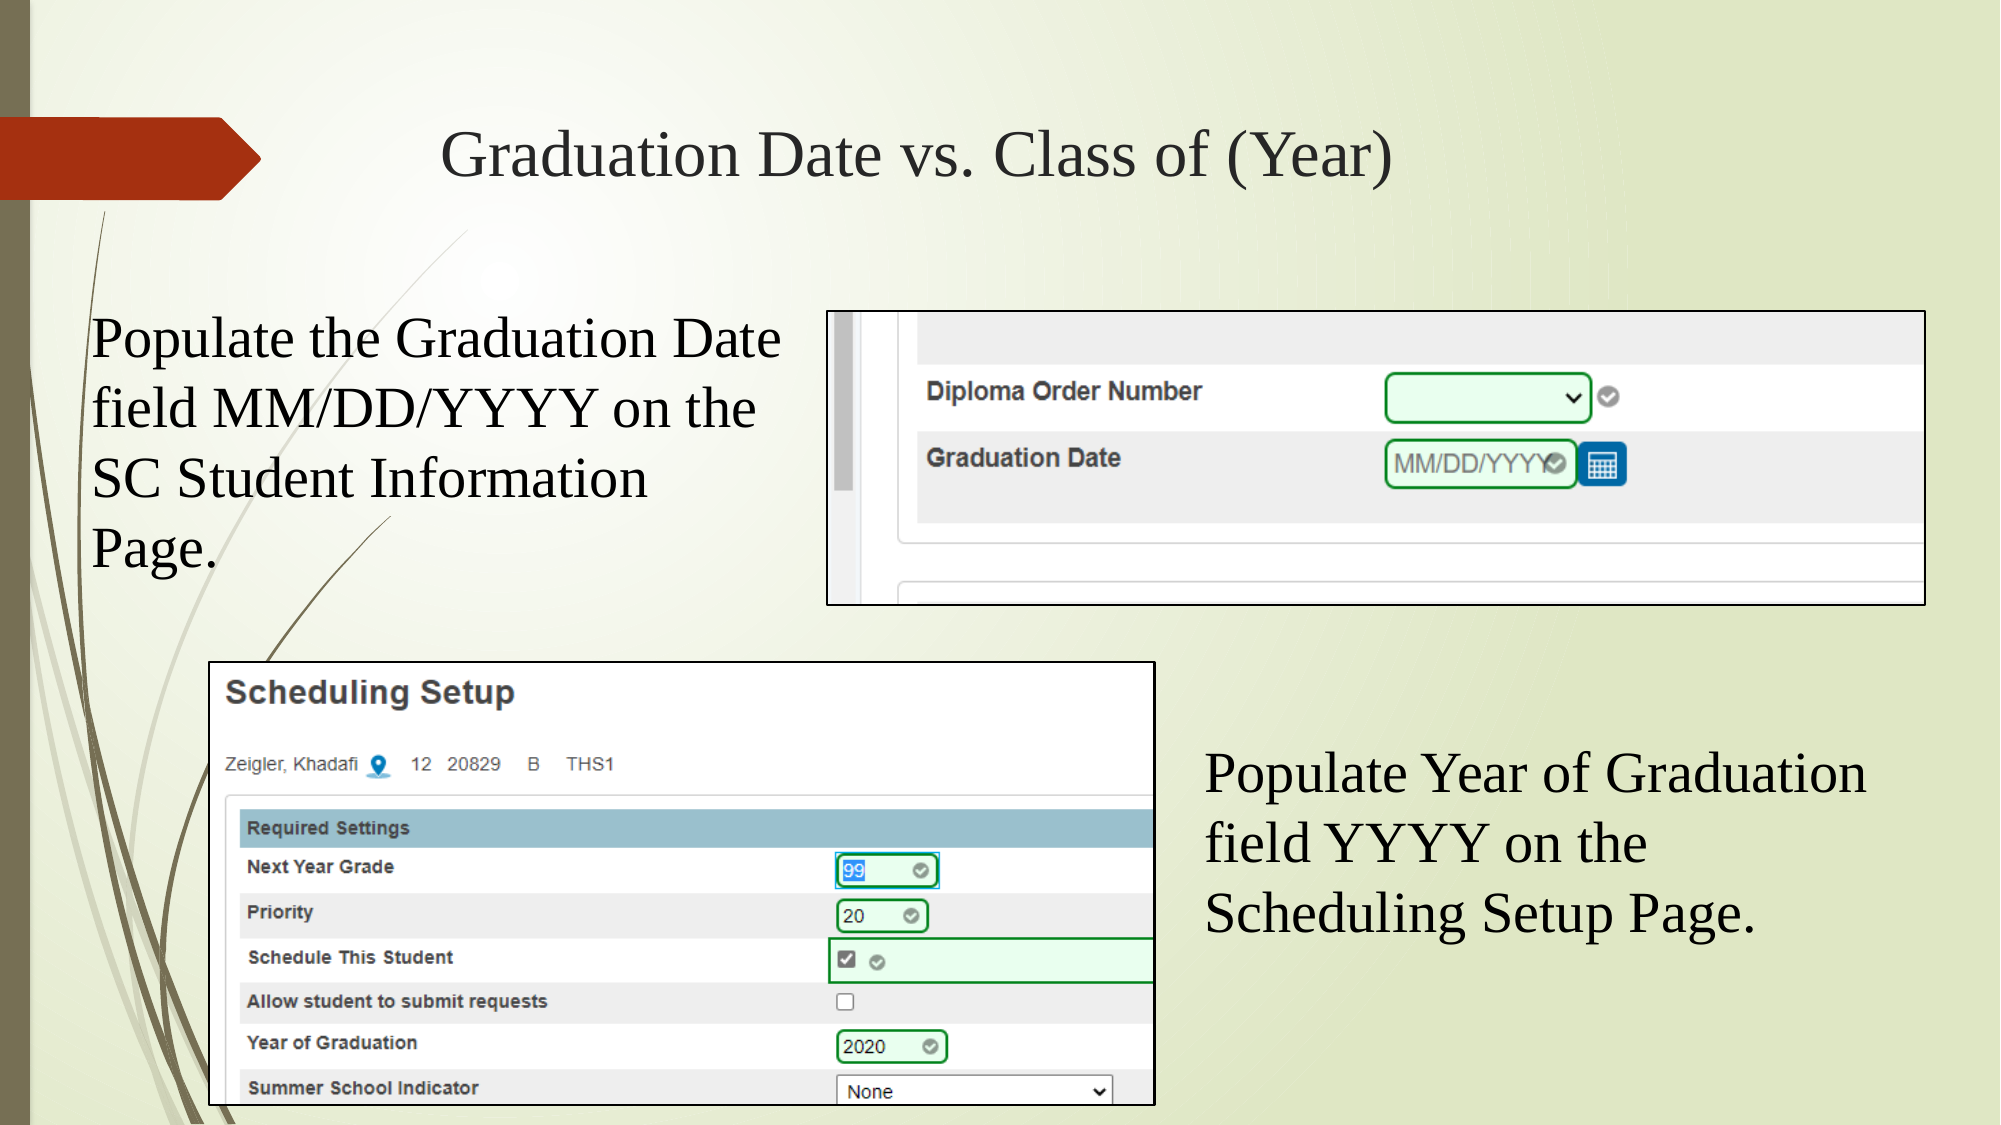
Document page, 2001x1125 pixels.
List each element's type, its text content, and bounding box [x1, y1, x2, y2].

picture [827, 311, 1924, 604]
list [209, 662, 1154, 1104]
text_box Populate the Graduation Date field MM/DD/YYYY on the SC Student Information Page. [76, 291, 804, 587]
text_box Populate Year of Graduation field YYYY on the Scheduling Setup Page. [1189, 726, 1924, 952]
title Graduation Date vs. Class of (Year) [425, 102, 1888, 313]
